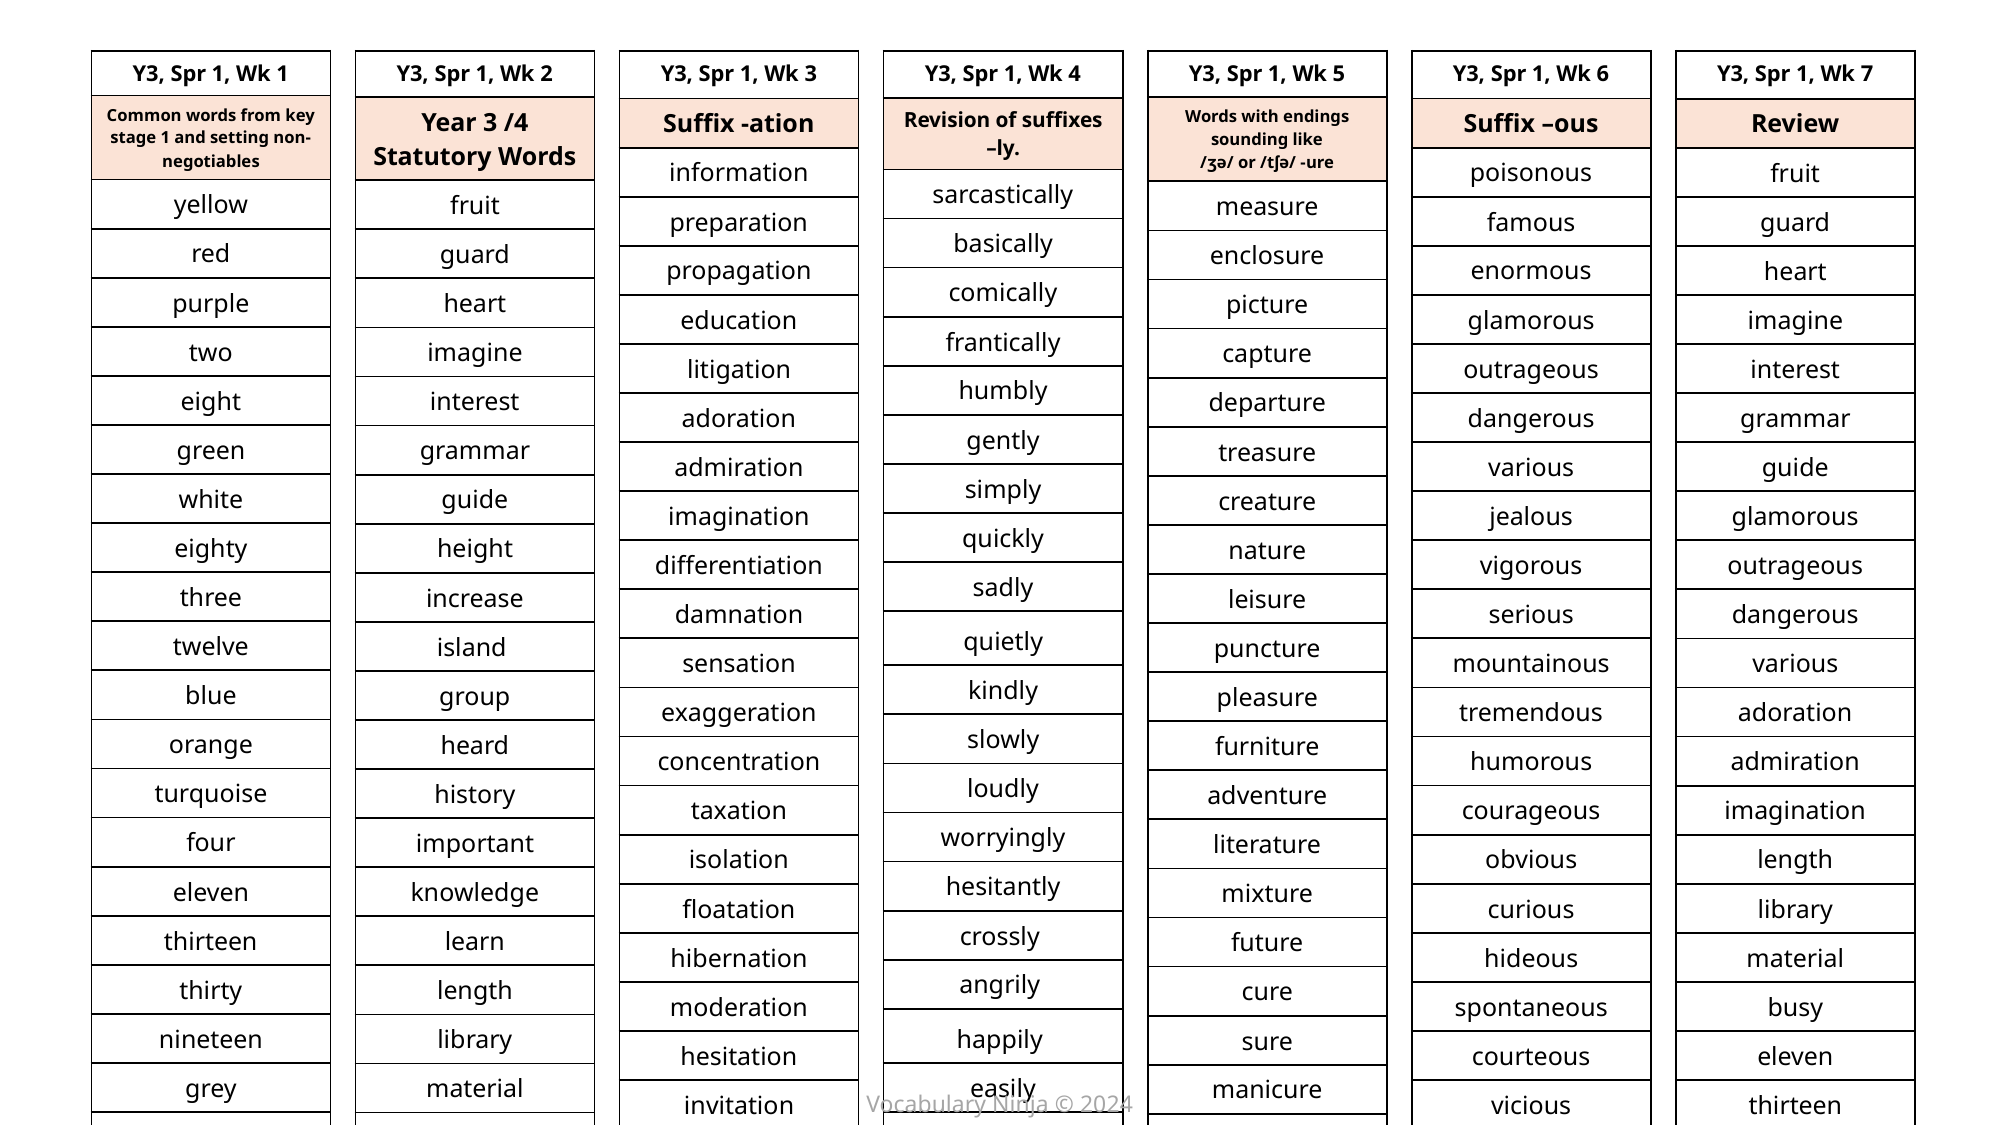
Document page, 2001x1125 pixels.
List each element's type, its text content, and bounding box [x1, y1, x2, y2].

table_header Y3, Spr 1, Wk 5 [1149, 52, 1386, 96]
table_cell isolation [620, 836, 858, 883]
table_cell admiration [620, 443, 858, 490]
table_cell easily [884, 1064, 1122, 1082]
table_cell litigation [620, 345, 858, 392]
table_cell eighty [92, 524, 330, 571]
table_cell temperature [1149, 1115, 1386, 1125]
table_cell Year 3 /4 Statutory Words [356, 98, 594, 179]
table_cell humorous [1413, 737, 1650, 785]
table_cell mixture [1149, 869, 1386, 917]
table_cell sadly [884, 563, 1122, 610]
table_cell purple [92, 279, 330, 326]
table_cell vicious [1413, 1081, 1650, 1125]
table_cell outrageous [1413, 345, 1650, 392]
table_cell fruit [1677, 149, 1914, 196]
table_cell literature [1149, 820, 1386, 868]
table_cell differentiation [620, 541, 858, 588]
table_cell glamorous [1677, 492, 1914, 539]
table_cell courageous [1413, 786, 1650, 834]
table_cell quickly [884, 514, 1122, 561]
table_cell creature [1149, 477, 1386, 524]
table_cell propagation [620, 247, 858, 294]
table_header Y3, Spr 1, Wk 1 [92, 52, 330, 95]
table_cell busy [1677, 983, 1914, 1030]
table_cell guard [356, 230, 594, 277]
table_cell four [92, 818, 330, 866]
table_cell treasure [1149, 428, 1386, 475]
table_cell frantically [884, 318, 1122, 365]
table_cell three [92, 573, 330, 620]
table_cell education [620, 296, 858, 343]
table_cell island [356, 623, 594, 670]
table_cell guide [1677, 443, 1914, 490]
table_cell basically [884, 219, 1122, 267]
table_cell glamorous [1413, 296, 1650, 343]
table_cell adventure [1149, 771, 1386, 818]
table_cell group [356, 672, 594, 719]
table_cell white [92, 475, 330, 522]
table_cell heard [356, 721, 594, 768]
table_cell material [356, 1064, 594, 1112]
table_cell imagination [1677, 787, 1914, 834]
table_cell Revision of suffixes –ly. [884, 99, 1122, 169]
table_header Y3, Spr 1, Wk 2 [356, 52, 594, 96]
table_cell preparation [620, 198, 858, 245]
table_cell learn [356, 917, 594, 964]
table_cell green [92, 426, 330, 473]
table_cell dangerous [1413, 394, 1650, 441]
table_cell material [1677, 934, 1914, 981]
table_cell hibernation [620, 934, 858, 981]
table_cell various [1413, 443, 1650, 490]
table_cell hideous [1413, 934, 1650, 981]
table_cell library [356, 1015, 594, 1063]
table_cell medicine [356, 1113, 594, 1125]
table_cell heart [356, 279, 594, 327]
table_cell adoration [620, 394, 858, 441]
table_cell sure [1149, 1017, 1386, 1064]
table_cell blue [92, 671, 330, 719]
table_cell thirteen [92, 917, 330, 964]
table_cell exaggeration [620, 688, 858, 736]
table_cell cure [1149, 967, 1386, 1015]
table_cell interest [356, 377, 594, 425]
table_cell sarcastically [884, 170, 1122, 218]
table_cell imagination [620, 492, 858, 539]
table_cell eight [92, 377, 330, 424]
table_cell courteous [1413, 1032, 1650, 1079]
table_cell serious [1413, 590, 1650, 637]
table_cell mountainous [1413, 639, 1650, 687]
table_cell guide [356, 476, 594, 523]
table_cell concentration [620, 737, 858, 785]
table_cell red [92, 230, 330, 277]
table_cell capture [1149, 329, 1386, 377]
table_cell hesitantly [884, 862, 1122, 910]
table_cell turquoise [92, 769, 330, 817]
table_cell poisonous [1413, 149, 1650, 196]
table_header Y3, Spr 1, Wk 3 [620, 52, 858, 98]
table_cell length [356, 966, 594, 1014]
table_cell crossly [884, 912, 1122, 959]
table_cell puncture [1149, 624, 1386, 671]
table_header Y3, Spr 1, Wk 6 [1413, 52, 1650, 98]
table_cell length [1677, 836, 1914, 883]
table_cell enclosure [1149, 231, 1386, 279]
table_cell height [356, 525, 594, 572]
table_cell jealous [1413, 492, 1650, 539]
table_cell Suffix –ous [1413, 99, 1650, 147]
table_cell adoration [1677, 688, 1914, 736]
table_cell invitation [620, 1081, 858, 1125]
table_cell twelve [92, 622, 330, 669]
table_cell spontaneous [1413, 983, 1650, 1030]
table_cell damnation [620, 590, 858, 637]
table_cell Review [1677, 100, 1914, 147]
table_cell nature [1149, 526, 1386, 573]
text_box Vocabulary Ninja © 2024 [851, 1082, 1149, 1125]
table_cell humbly [884, 367, 1122, 414]
table_cell slowly [884, 715, 1122, 763]
table_cell moderation [620, 983, 858, 1030]
table_cell grey [92, 1064, 330, 1111]
table_cell loudly [884, 764, 1122, 812]
table_cell eleven [92, 868, 330, 915]
table_cell thirty [92, 966, 330, 1013]
table_cell quietly [884, 612, 1122, 664]
table_cell thirteen [1677, 1081, 1914, 1125]
table_cell orange [92, 720, 330, 768]
table_cell picture [1149, 280, 1386, 328]
table_cell Common words from key stage 1 and setting non-negotiables [92, 96, 330, 179]
table_cell taxation [620, 786, 858, 834]
table_cell Suffix -ation [620, 99, 858, 147]
table_cell vigorous [1413, 541, 1650, 588]
table_cell dangerous [1677, 590, 1914, 638]
table_cell history [356, 770, 594, 817]
table_cell floatation [620, 885, 858, 932]
table_cell happily [884, 1010, 1122, 1062]
table_cell enormous [1413, 247, 1650, 294]
table_cell hesitation [620, 1032, 858, 1079]
table_cell knowledge [356, 868, 594, 915]
table_cell measure [1149, 182, 1386, 230]
table_cell angrily [884, 961, 1122, 1008]
table_header Y3, Spr 1, Wk 4 [884, 52, 1122, 97]
table_cell grammar [356, 426, 594, 474]
table_cell famous [1413, 198, 1650, 245]
table_cell various [1677, 639, 1914, 687]
table_cell tremendous [1413, 688, 1650, 736]
table_cell simply [884, 465, 1122, 512]
table_cell lilac [92, 1113, 330, 1125]
table_cell two [92, 328, 330, 375]
table_cell eleven [1677, 1032, 1914, 1079]
table_cell curious [1413, 885, 1650, 932]
table_cell gently [884, 416, 1122, 463]
table_cell heart [1677, 247, 1914, 294]
table_cell grammar [1677, 394, 1914, 441]
table_cell worryingly [884, 813, 1122, 861]
table_cell interest [1677, 345, 1914, 392]
table_cell future [1149, 918, 1386, 966]
table_cell kindly [884, 666, 1122, 713]
table_cell outrageous [1677, 541, 1914, 588]
table_cell fruit [356, 181, 594, 228]
table_cell important [356, 819, 594, 866]
table_cell information [620, 149, 858, 196]
table_cell library [1677, 885, 1914, 932]
table_cell furniture [1149, 722, 1386, 769]
table_cell guard [1677, 198, 1914, 245]
table_cell comically [884, 268, 1122, 316]
table_cell yellow [92, 180, 330, 228]
table_cell leisure [1149, 575, 1386, 622]
table_header Y3, Spr 1, Wk 7 [1677, 52, 1914, 98]
table_cell obvious [1413, 836, 1650, 883]
table_cell increase [356, 574, 594, 621]
table_cell pleasure [1149, 673, 1386, 720]
table_cell imagine [1677, 296, 1914, 343]
table_cell sensation [620, 639, 858, 687]
table_cell manicure [1149, 1066, 1386, 1113]
table_cell admiration [1677, 737, 1914, 785]
table_cell departure [1149, 379, 1386, 426]
table_cell Words with endings sounding like /ʒə/ or /tʃə/ -ure [1149, 98, 1386, 180]
table_cell imagine [356, 328, 594, 376]
table_cell nineteen [92, 1015, 330, 1062]
